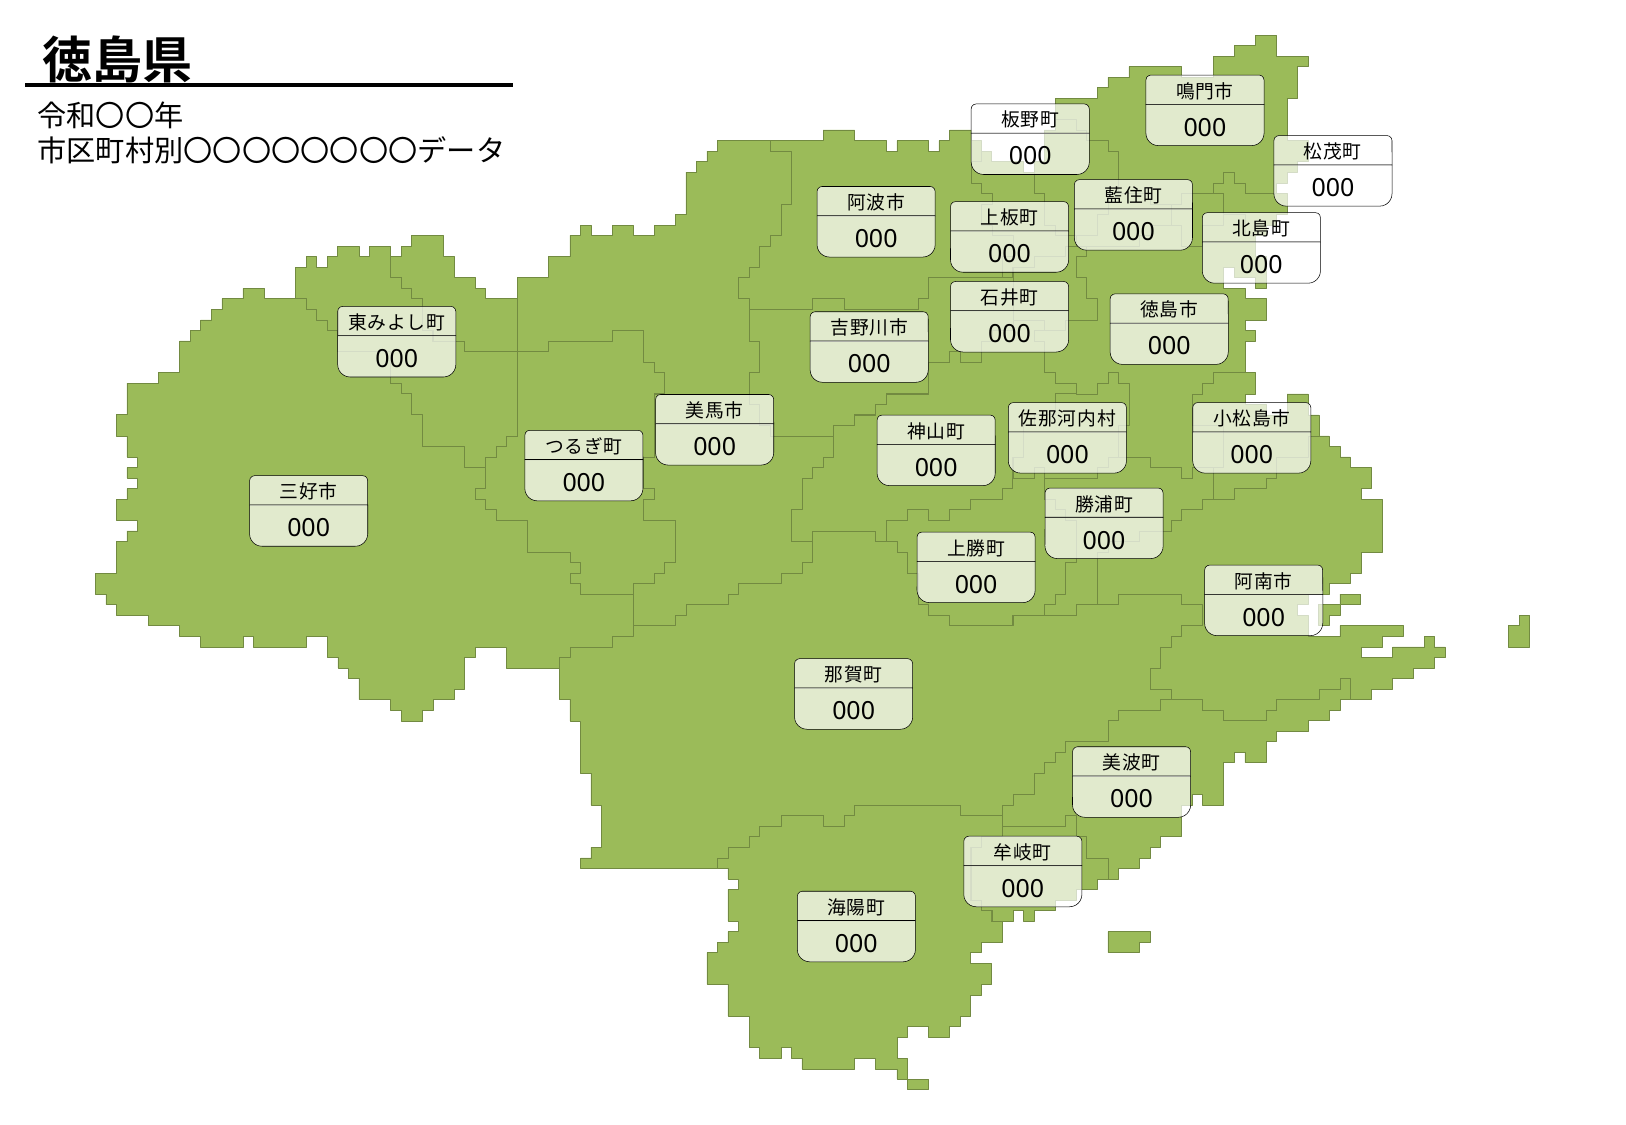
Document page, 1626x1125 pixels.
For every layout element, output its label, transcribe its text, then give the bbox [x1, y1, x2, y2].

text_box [963, 836, 1083, 908]
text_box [249, 475, 368, 547]
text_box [797, 891, 916, 963]
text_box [950, 281, 1069, 353]
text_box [950, 201, 1069, 273]
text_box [794, 658, 913, 730]
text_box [337, 306, 457, 378]
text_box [94, 34, 1530, 1091]
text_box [1192, 402, 1312, 474]
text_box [1008, 402, 1127, 474]
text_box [1044, 487, 1164, 559]
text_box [1072, 746, 1191, 818]
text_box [970, 103, 1090, 175]
text_box 徳島県 [27, 20, 208, 83]
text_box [1202, 212, 1321, 284]
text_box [524, 430, 644, 502]
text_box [1273, 135, 1393, 207]
text_box 令和〇〇年 市区町村別〇〇〇〇〇〇〇〇データ [22, 89, 89, 175]
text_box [1145, 74, 1265, 146]
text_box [809, 311, 929, 383]
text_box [1074, 179, 1193, 251]
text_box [655, 394, 774, 466]
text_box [1204, 564, 1323, 636]
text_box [816, 186, 936, 258]
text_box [916, 531, 1036, 603]
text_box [1109, 293, 1229, 365]
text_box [876, 414, 996, 486]
